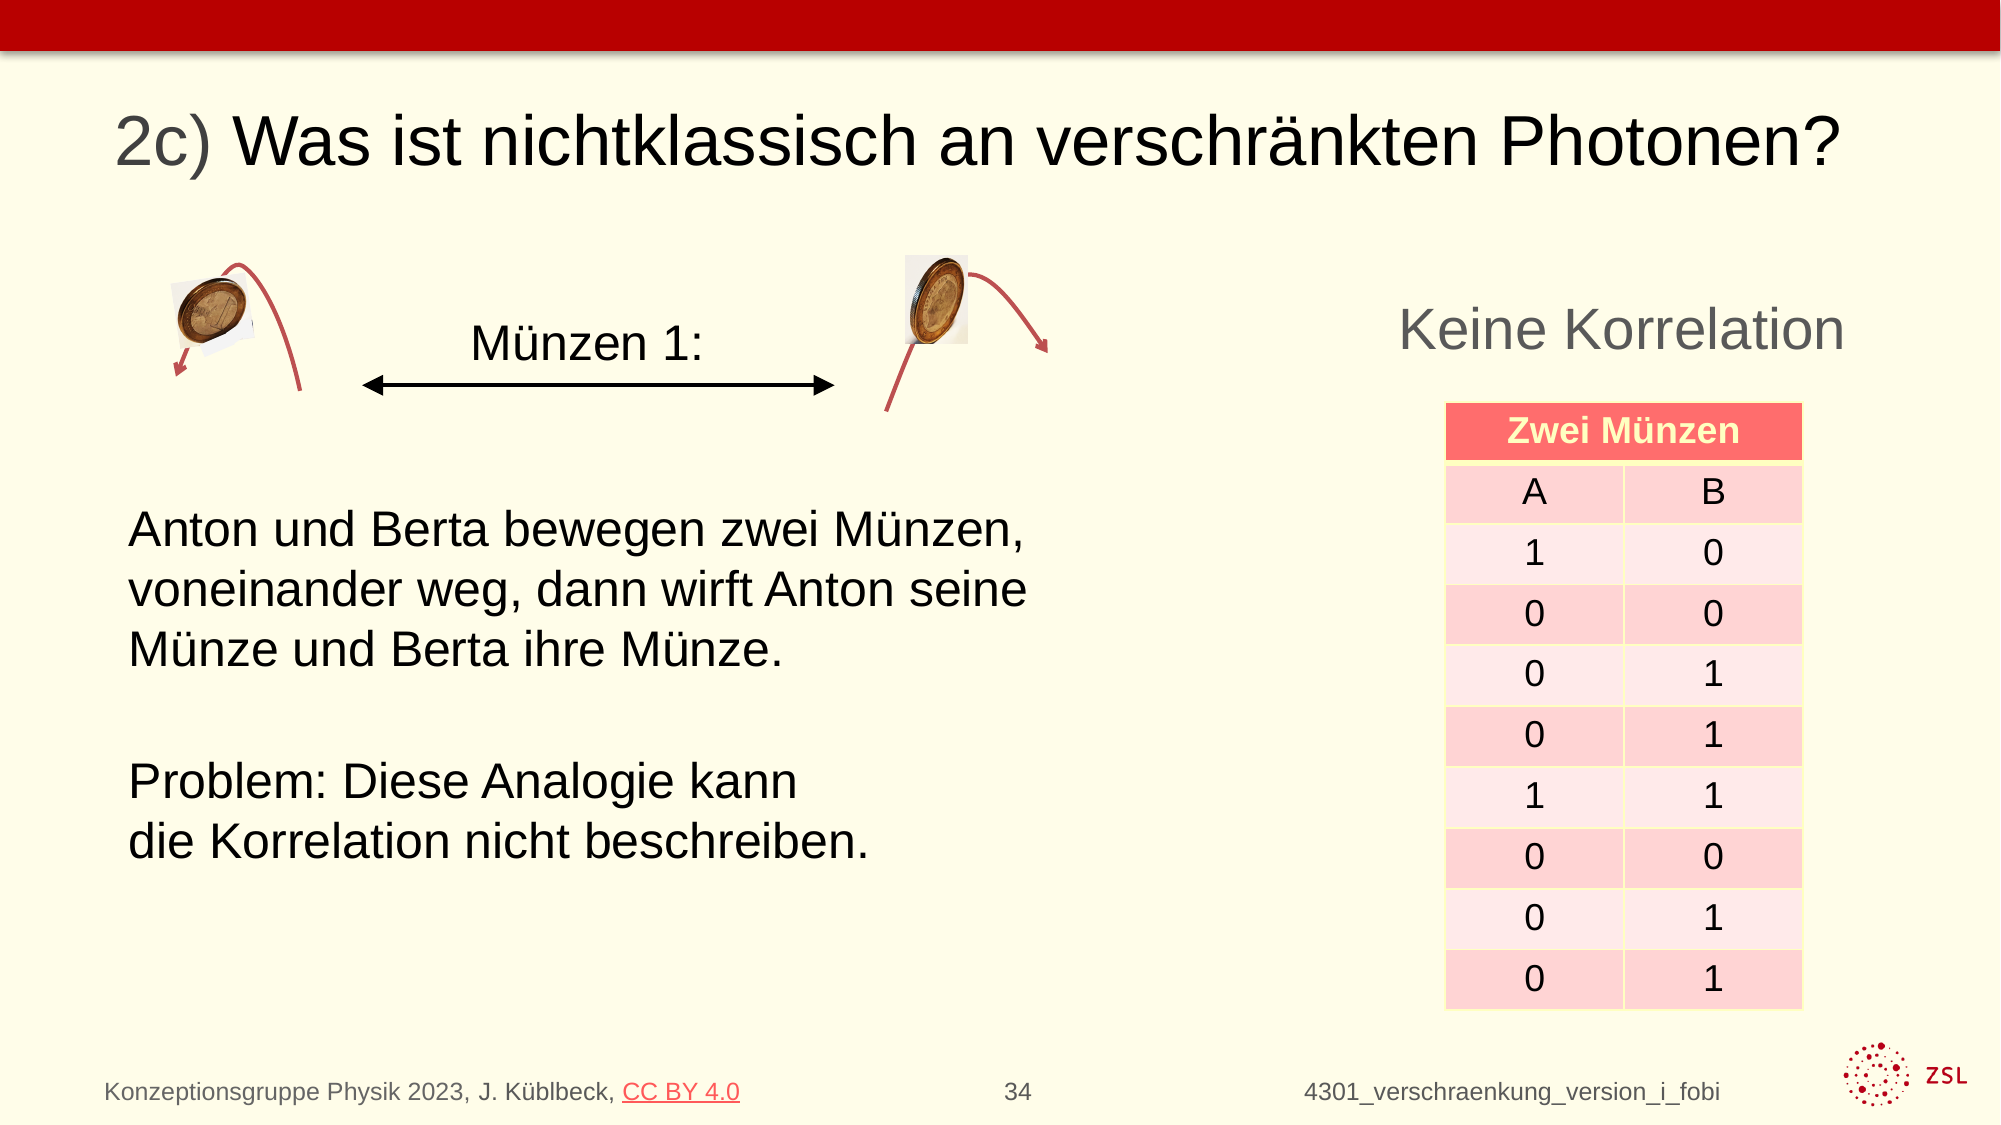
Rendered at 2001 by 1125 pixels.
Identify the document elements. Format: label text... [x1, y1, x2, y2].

table_cell 0 [1625, 585, 1802, 644]
table_cell 0 [1625, 525, 1802, 584]
text_box [884, 273, 1048, 412]
table_cell A [1446, 466, 1623, 523]
text_box [173, 263, 302, 392]
title 2c) Was ist nichtklassisch an verschränkten Photonen? [99, 90, 1900, 185]
picture [1842, 1041, 1968, 1107]
list Keine Korrelation [1383, 283, 1904, 379]
table_cell 0 [1446, 707, 1623, 766]
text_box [175, 277, 251, 352]
table_cell 0 [1446, 646, 1623, 705]
table_cell 1 [1625, 768, 1802, 827]
picture [220, 273, 245, 277]
picture [171, 283, 175, 308]
table_cell 0 [1446, 585, 1623, 644]
table_cell 0 [1446, 890, 1623, 949]
table_cell 1 [1446, 768, 1623, 827]
table_header Zwei Münzen [1446, 403, 1802, 460]
table_cell 1 [1625, 950, 1802, 1009]
table_cell 0 [1446, 950, 1623, 1009]
table_cell 0 [1446, 829, 1623, 888]
table_cell B [1625, 466, 1802, 523]
table_cell 1 [1625, 646, 1802, 705]
picture [905, 255, 968, 344]
table_cell 1 [1625, 707, 1802, 766]
text_box Münzen 1: Anton und Berta bewegen zwei Münzen, voneinander weg, dann wirft Anton seine Münze und Berta ihre Münze. Problem: Diese Analogie kann die Korrelation nicht beschreiben. [114, 302, 1957, 953]
table_cell 1 [1625, 890, 1802, 949]
table_cell 0 [1625, 829, 1802, 888]
table_cell 1 [1446, 525, 1623, 584]
